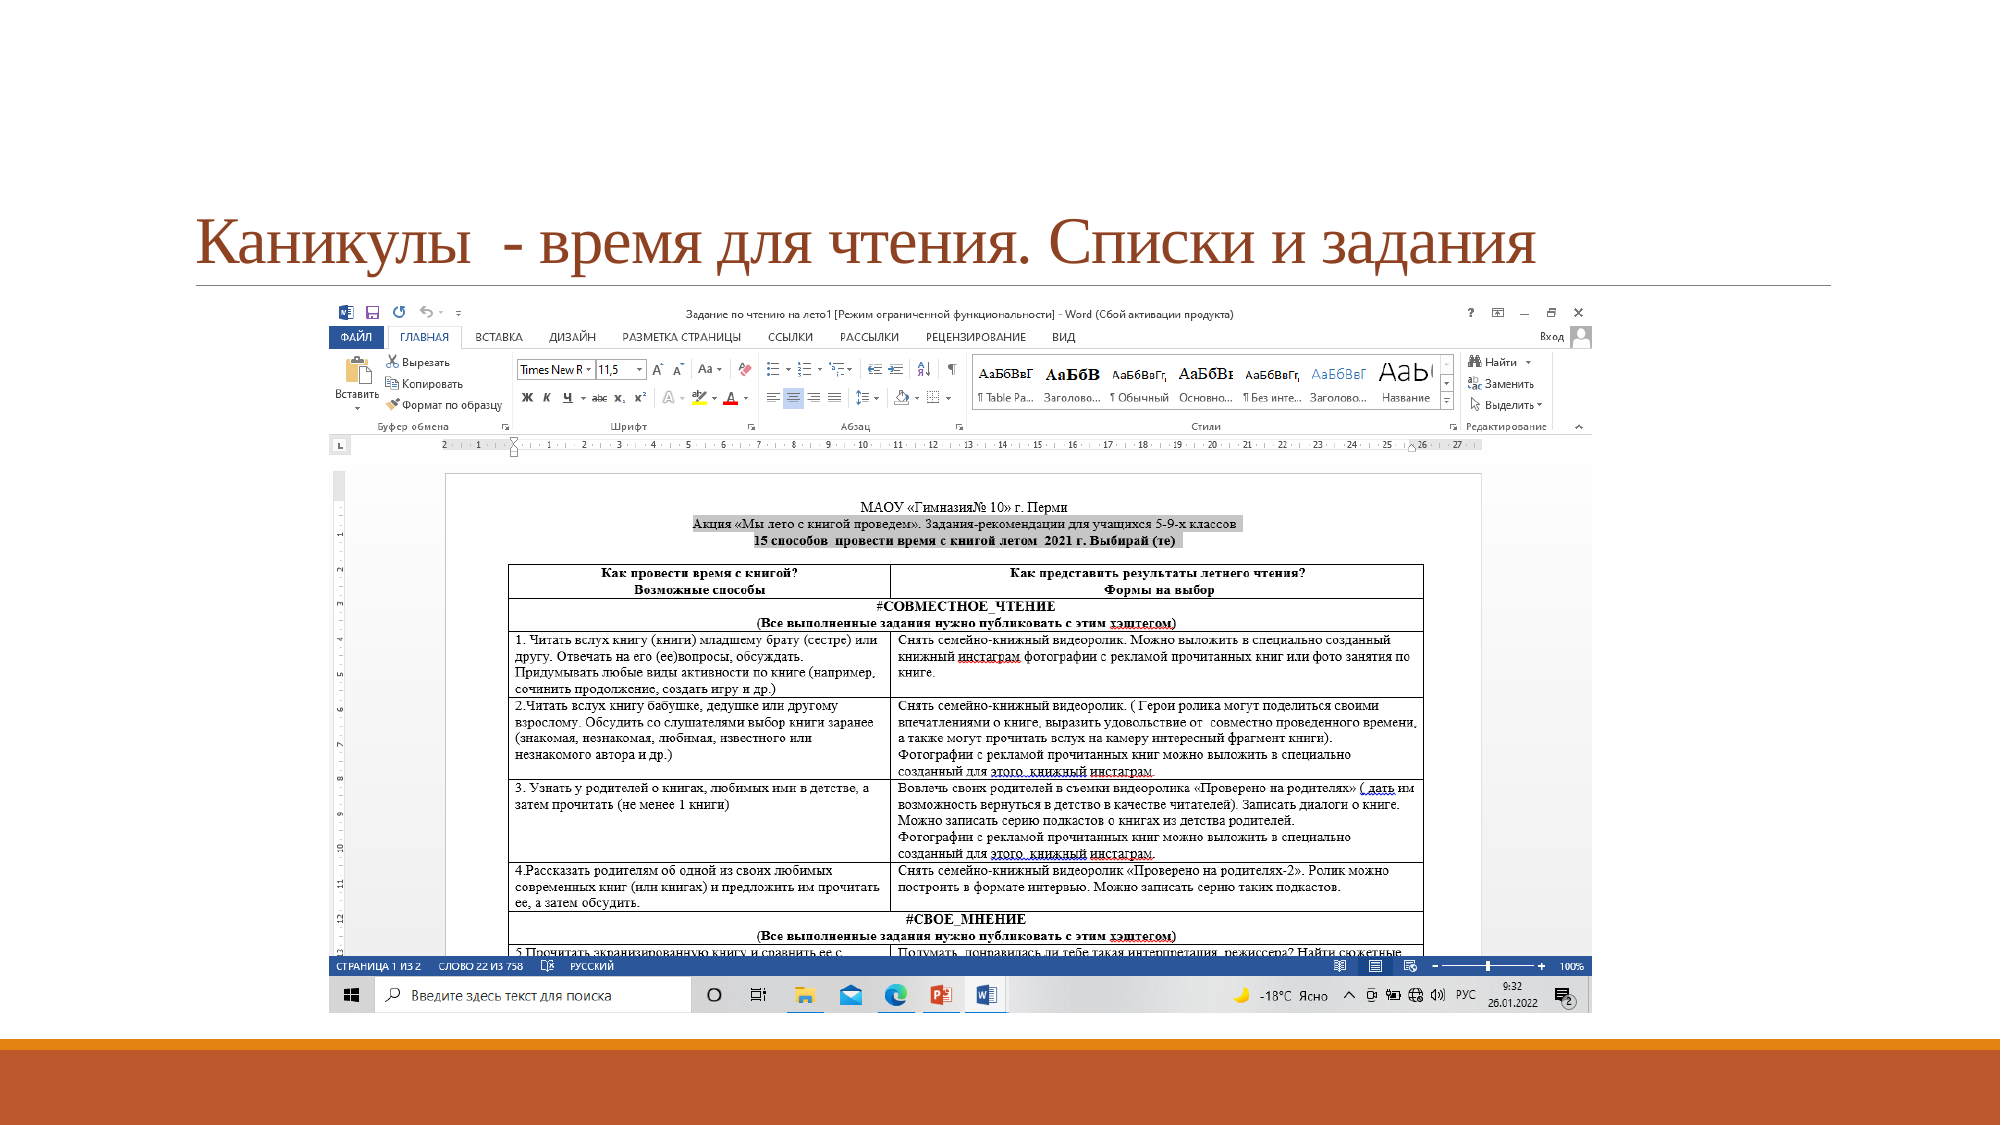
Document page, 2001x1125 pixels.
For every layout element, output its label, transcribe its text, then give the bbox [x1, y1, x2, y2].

title Каникулы - время для чтения. Списки и задания [180, 47, 1830, 285]
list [329, 302, 1593, 1013]
